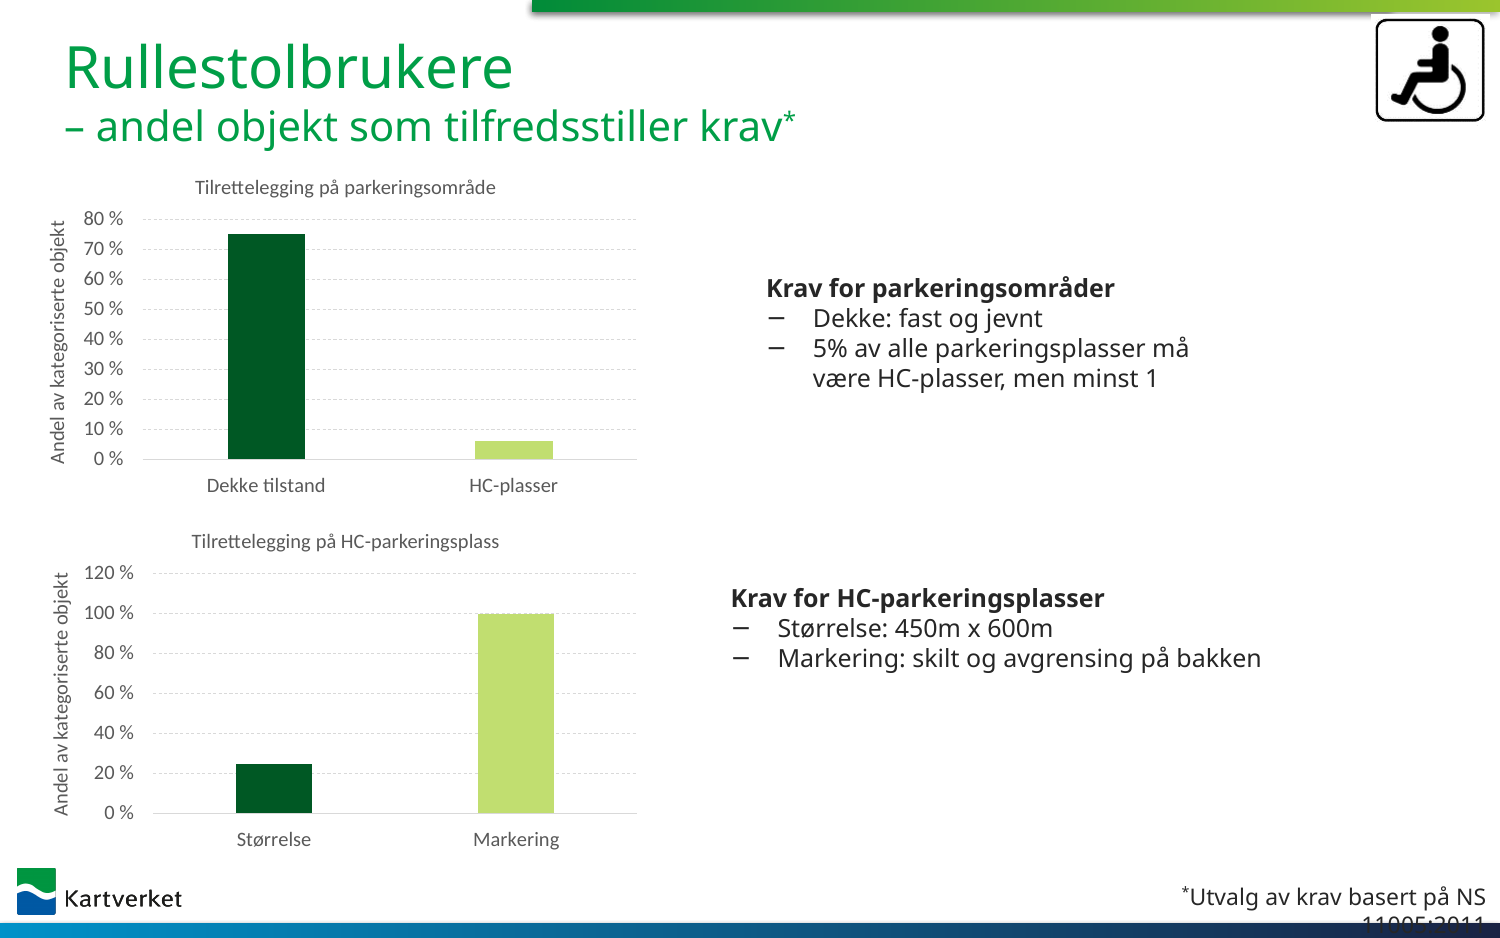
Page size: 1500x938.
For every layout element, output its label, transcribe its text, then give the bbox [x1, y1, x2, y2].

text_box Krav for parkeringsområder Dekke: fast og jevnt 5% av alle parkeringsplasser må være HC-plasser, men minst 1 [751, 264, 1232, 400]
picture [41, 166, 650, 505]
picture [1371, 13, 1491, 127]
picture [41, 520, 650, 859]
text_box Rullestolbrukere – andel objekt som tilfredsstiller krav* [49, 23, 1431, 158]
text_box Krav for HC-parkeringsplasser Størrelse: 450m x 600m Markering: skilt og avgrensing på bakken [715, 574, 1278, 680]
text_box *Utvalg av krav basert på NS 11005:2011 [1068, 873, 1500, 938]
